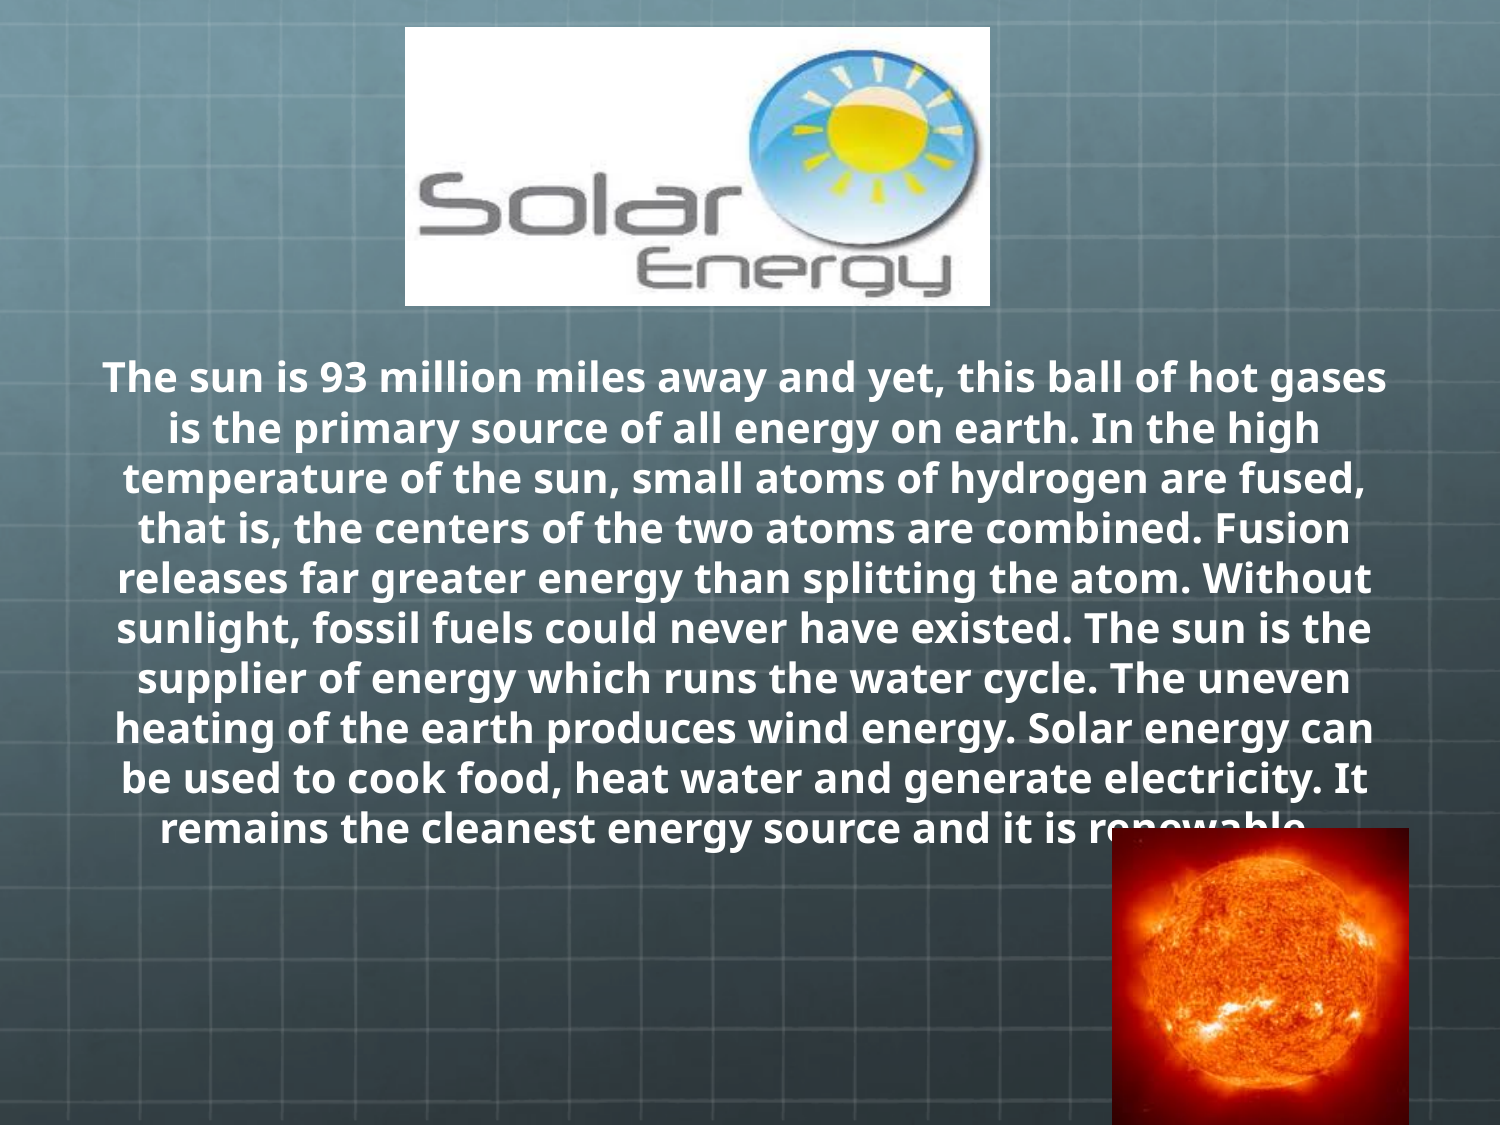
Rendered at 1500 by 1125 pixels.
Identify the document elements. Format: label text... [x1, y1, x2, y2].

list The sun is 93 million miles away and yet, this ball of hot gases is the primary source of all energy on earth. In the high temperature of the sun, small atoms of hydrogen are fused, that is, the centers of the two atoms are combined. Fusion releases far greater energy than splitting the atom. Without sunlight, fossil fuels could never have existed. The sun is the supplier of energy which runs the water cycle. The uneven heating of the earth produces wind energy. Solar energy can be used to cook food, heat water and generate electricity. It remains the cleanest energy source and it is renewable. [80, 343, 1409, 1066]
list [404, 0, 991, 548]
picture [0, 0, 1500, 1125]
